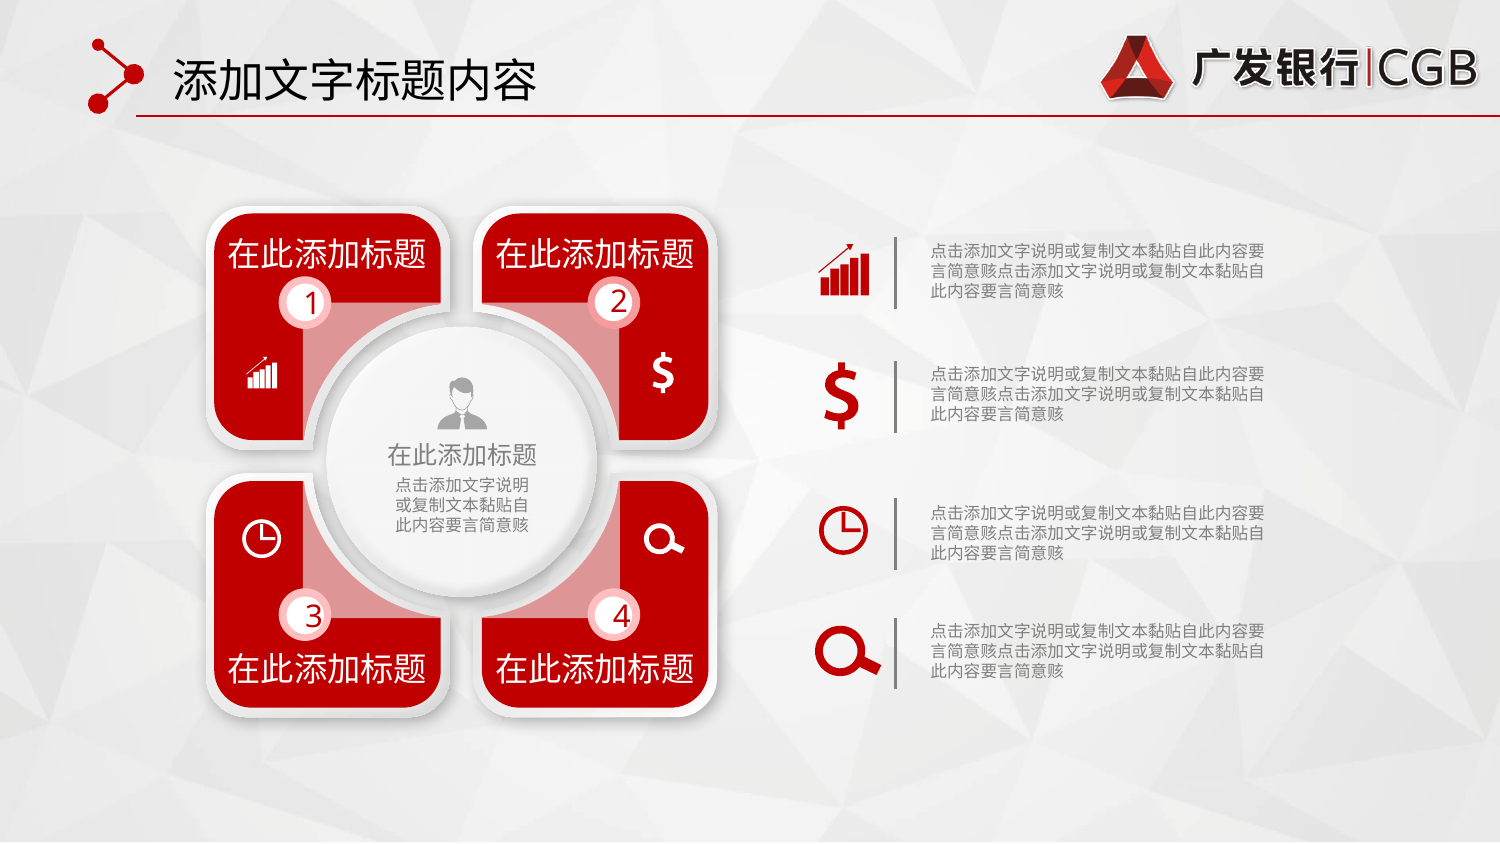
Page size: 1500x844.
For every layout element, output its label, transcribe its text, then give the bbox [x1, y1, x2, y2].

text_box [278, 274, 641, 643]
text_box 添加文字标题内容 [128, 46, 583, 113]
text_box 点击添加文字说明或复制文本黏贴自此内容要言简意赅点击添加文字说明或复制文本黏贴自此内容要言简意赅 [919, 235, 1294, 307]
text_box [372, 431, 565, 544]
picture [0, 0, 1500, 842]
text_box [205, 473, 451, 718]
text_box 在此添加标题 [195, 227, 200, 279]
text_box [473, 205, 718, 451]
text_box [245, 356, 278, 389]
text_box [326, 326, 597, 597]
text_box [815, 625, 882, 677]
text_box 点击添加文字说明或复制文本黏贴自此内容要言简意赅点击添加文字说明或复制文本黏贴自此内容要言简意赅 [919, 497, 1294, 569]
text_box 在此添加标题 [455, 227, 460, 272]
text_box 点击添加文字说明或复制文本黏贴自此内容要言简意赅点击添加文字说明或复制文本黏贴自此内容要言简意赅 [919, 614, 1294, 686]
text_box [241, 518, 282, 559]
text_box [817, 243, 870, 296]
text_box [824, 362, 859, 430]
text_box 点击添加文字说明或复制文本黏贴自此内容要言简意赅点击添加文字说明或复制文本黏贴自此内容要言简意赅 [919, 358, 1294, 430]
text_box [473, 473, 718, 718]
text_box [205, 205, 451, 451]
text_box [818, 505, 869, 556]
